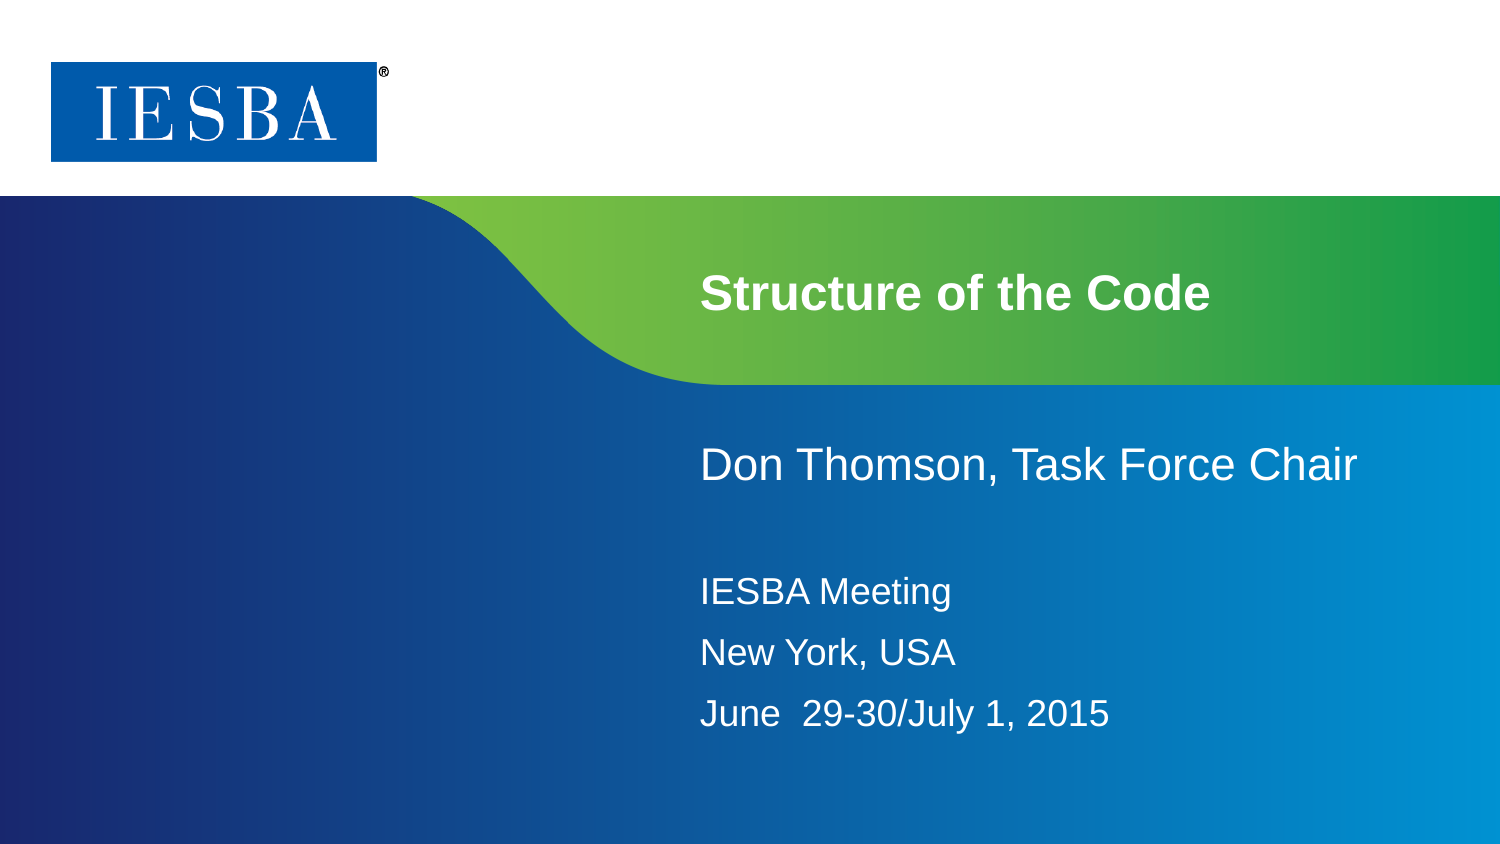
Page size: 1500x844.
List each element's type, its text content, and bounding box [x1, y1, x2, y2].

picture [412, 196, 1500, 385]
subtitle Don Thomson, Task Force Chair IESBA Meeting New York, USA June 29-30/July 1, 2015 [699, 434, 1488, 785]
title Structure of the Code [699, 229, 1463, 352]
picture [51, 62, 389, 162]
